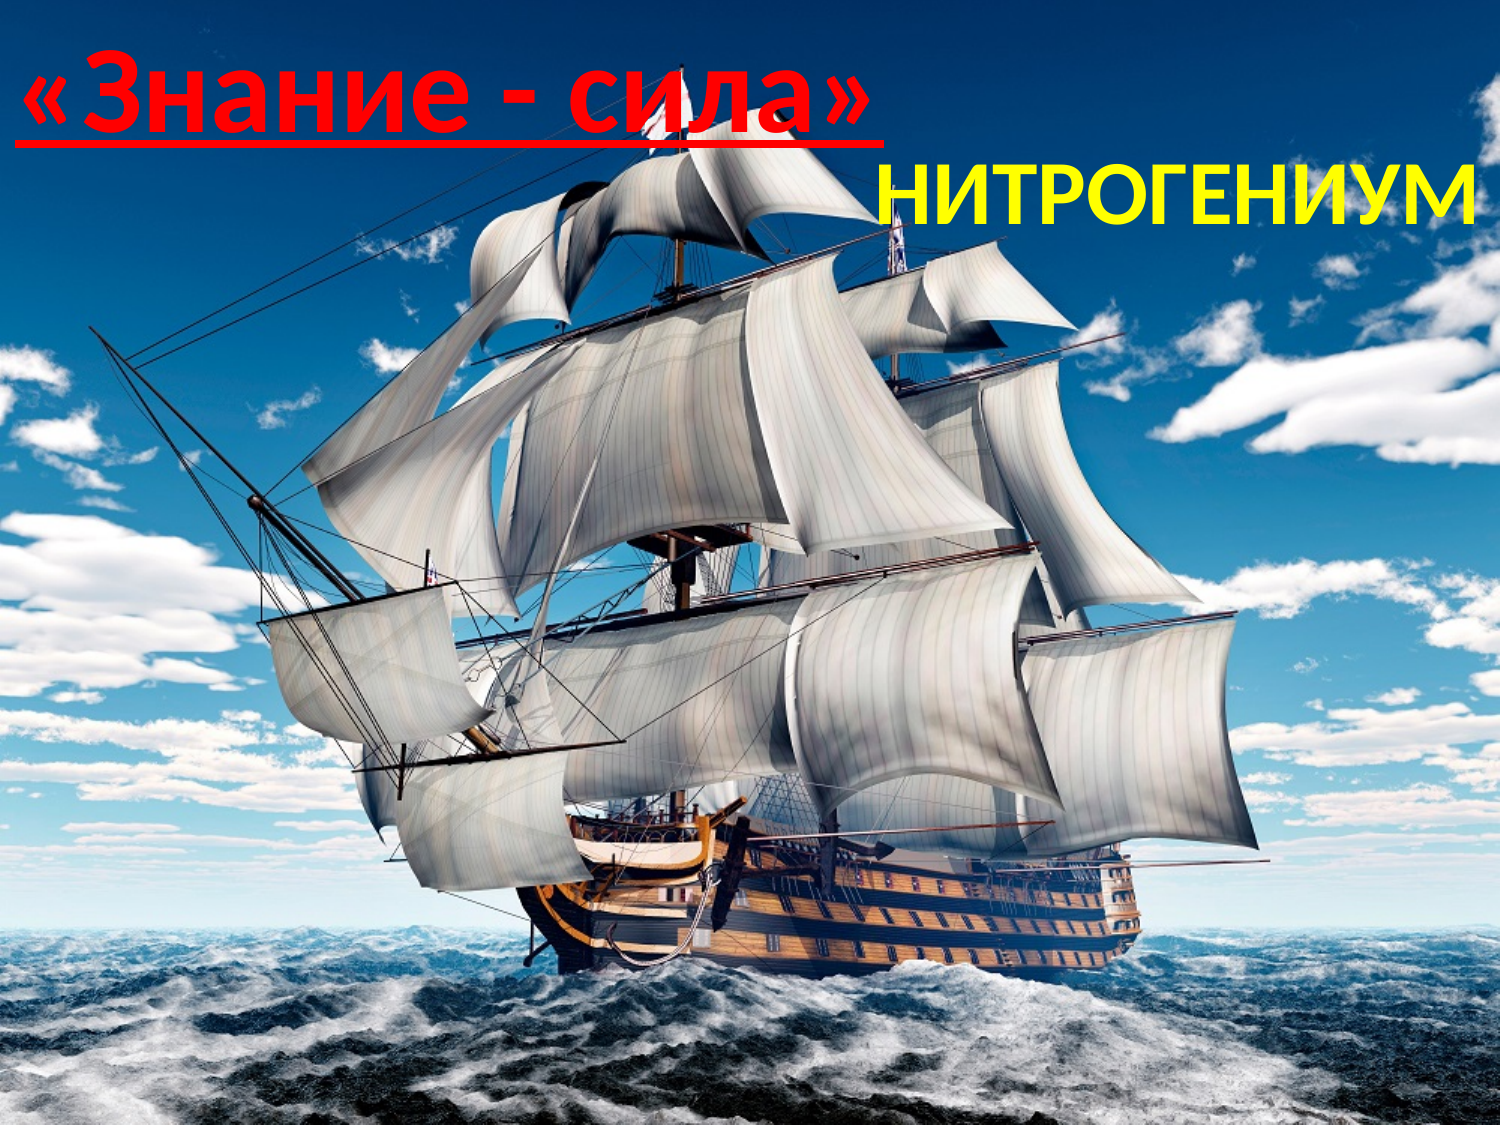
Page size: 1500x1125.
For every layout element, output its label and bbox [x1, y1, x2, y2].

list [0, 0, 1500, 1125]
